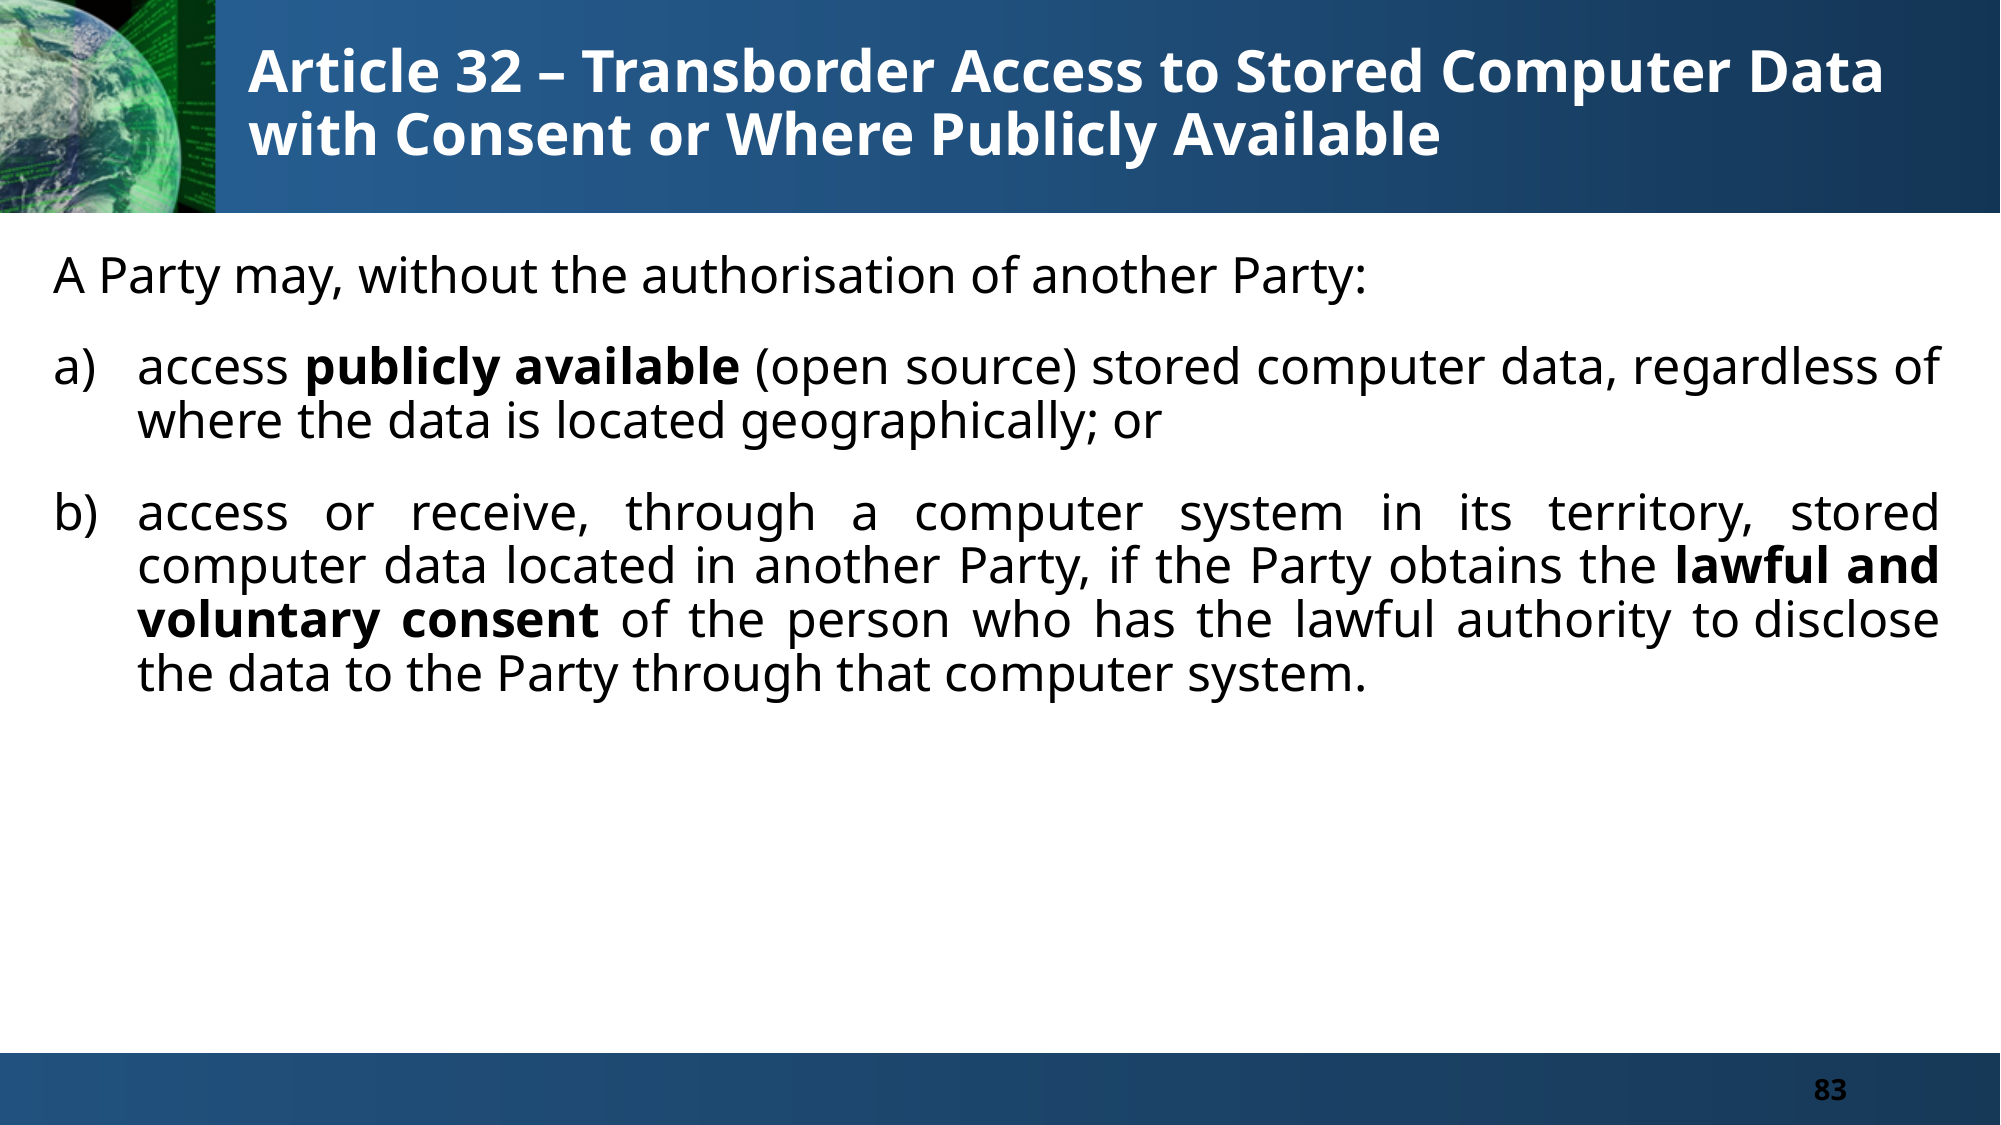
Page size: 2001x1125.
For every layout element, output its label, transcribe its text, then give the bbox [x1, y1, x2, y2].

list A Party may, without the authorisation of another Party: access publicly available (open source) stored computer data, regardless of where the data is located geographically; or access or receive, through a computer system in its territory, stored computer data located in another Party, if the Party obtains the lawful and voluntary consent of the person who has the lawful authority to disclose the data to the Party through that computer system. [38, 242, 1957, 1012]
slide_number 83 [1412, 1061, 1863, 1121]
picture [0, 0, 2000, 213]
title Article 32 – Transborder Access to Stored Computer Data with Consent or Where Publicly Available [233, 19, 1987, 191]
